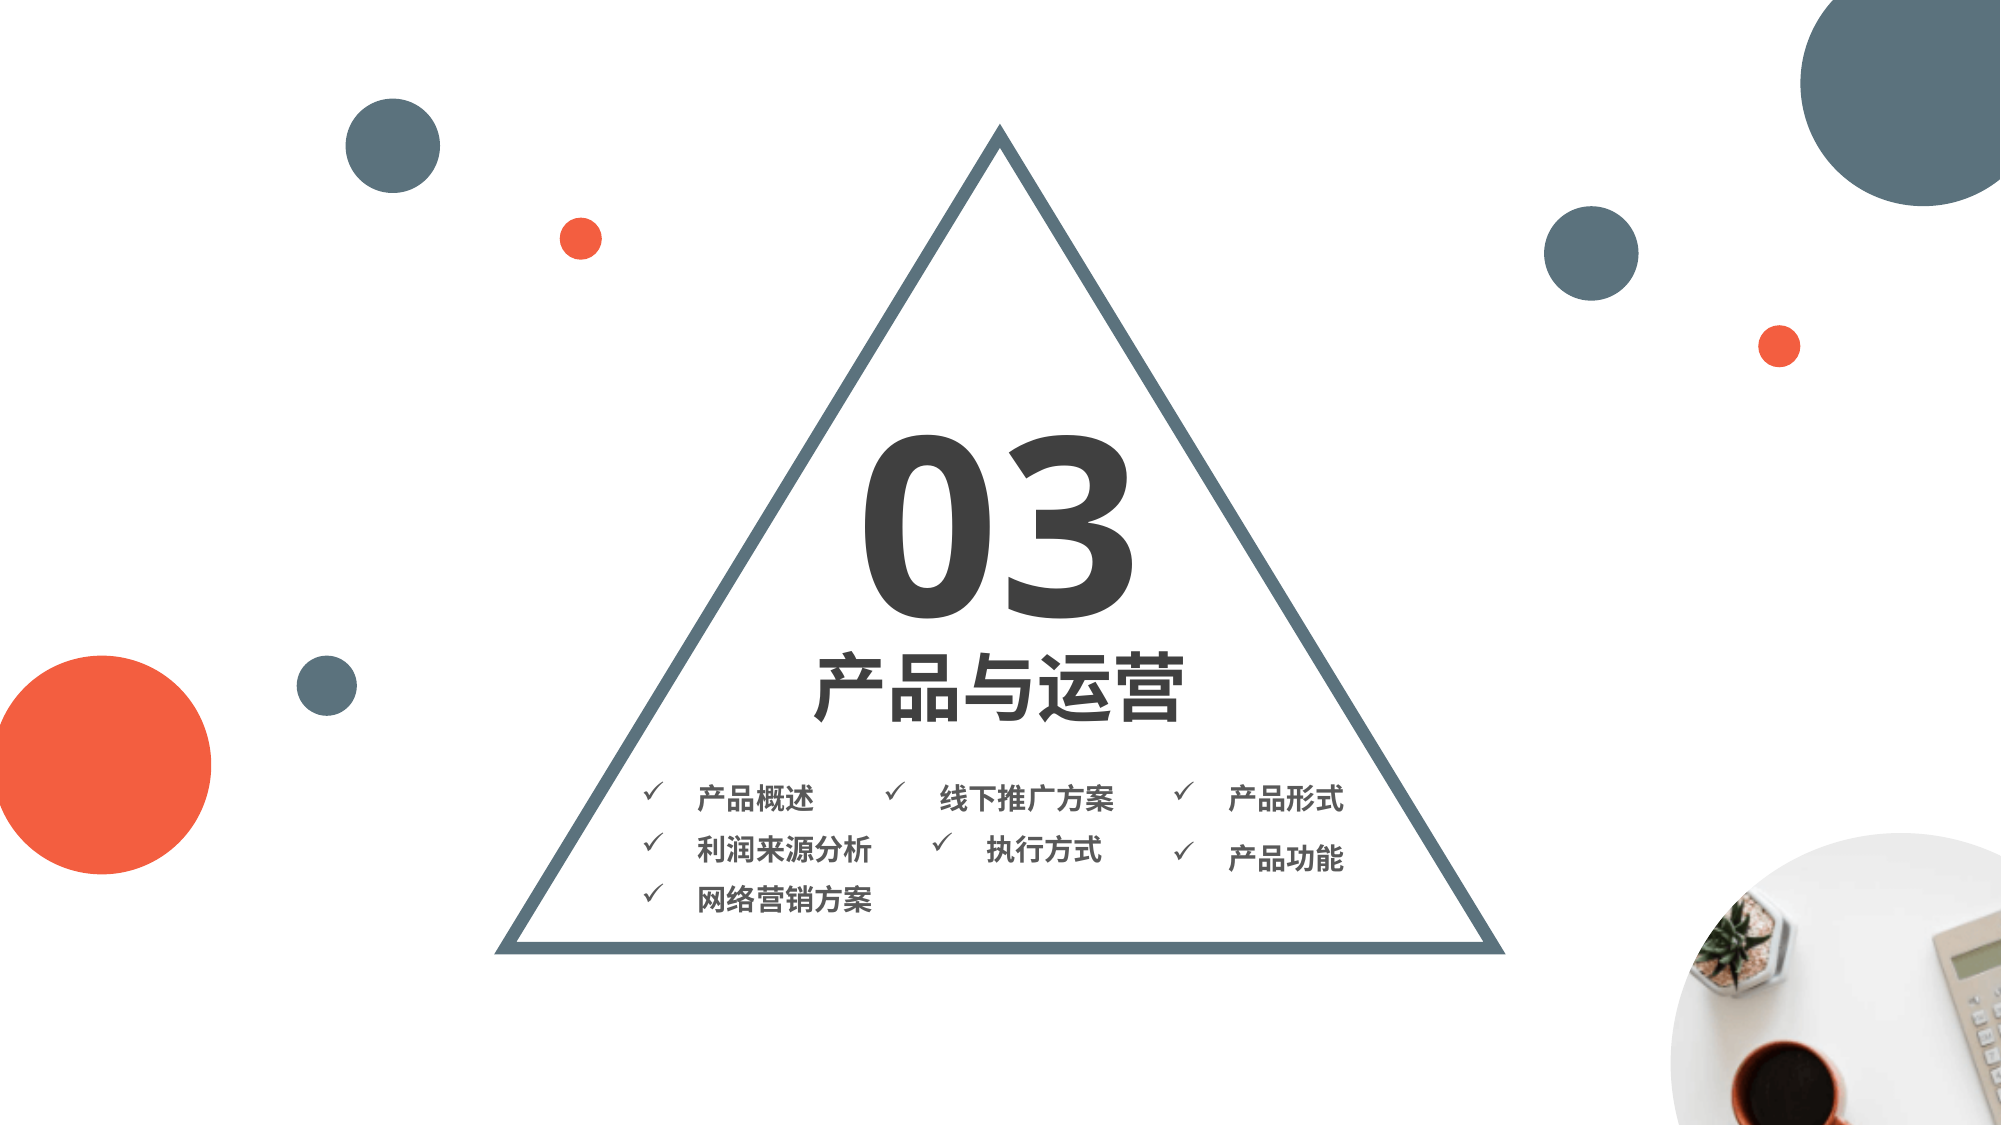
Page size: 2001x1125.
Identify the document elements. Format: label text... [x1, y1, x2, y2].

text_box [0, 654, 213, 876]
text_box 利润来源分析 [626, 824, 915, 874]
text_box [558, 216, 603, 261]
text_box [344, 97, 442, 195]
text_box 线下推广方案 [868, 772, 1178, 823]
text_box 执行方式 [915, 824, 1227, 874]
text_box 产品与运营 [559, 633, 695, 739]
text_box [1799, 0, 2000, 208]
text_box [1757, 324, 1802, 369]
text_box 03 [1138, 359, 1307, 633]
text_box 网络营销方案 [626, 874, 1019, 925]
text_box [1669, 831, 2000, 1125]
text_box 产品功能 [1157, 833, 1429, 883]
text_box 产品形式 [1178, 772, 1429, 823]
text_box 产品与运营 [1305, 633, 1441, 739]
text_box [1543, 205, 1640, 302]
text_box 03 [693, 359, 862, 633]
text_box 产品概述 [626, 772, 868, 823]
text_box [503, 133, 1497, 950]
text_box [295, 654, 358, 717]
